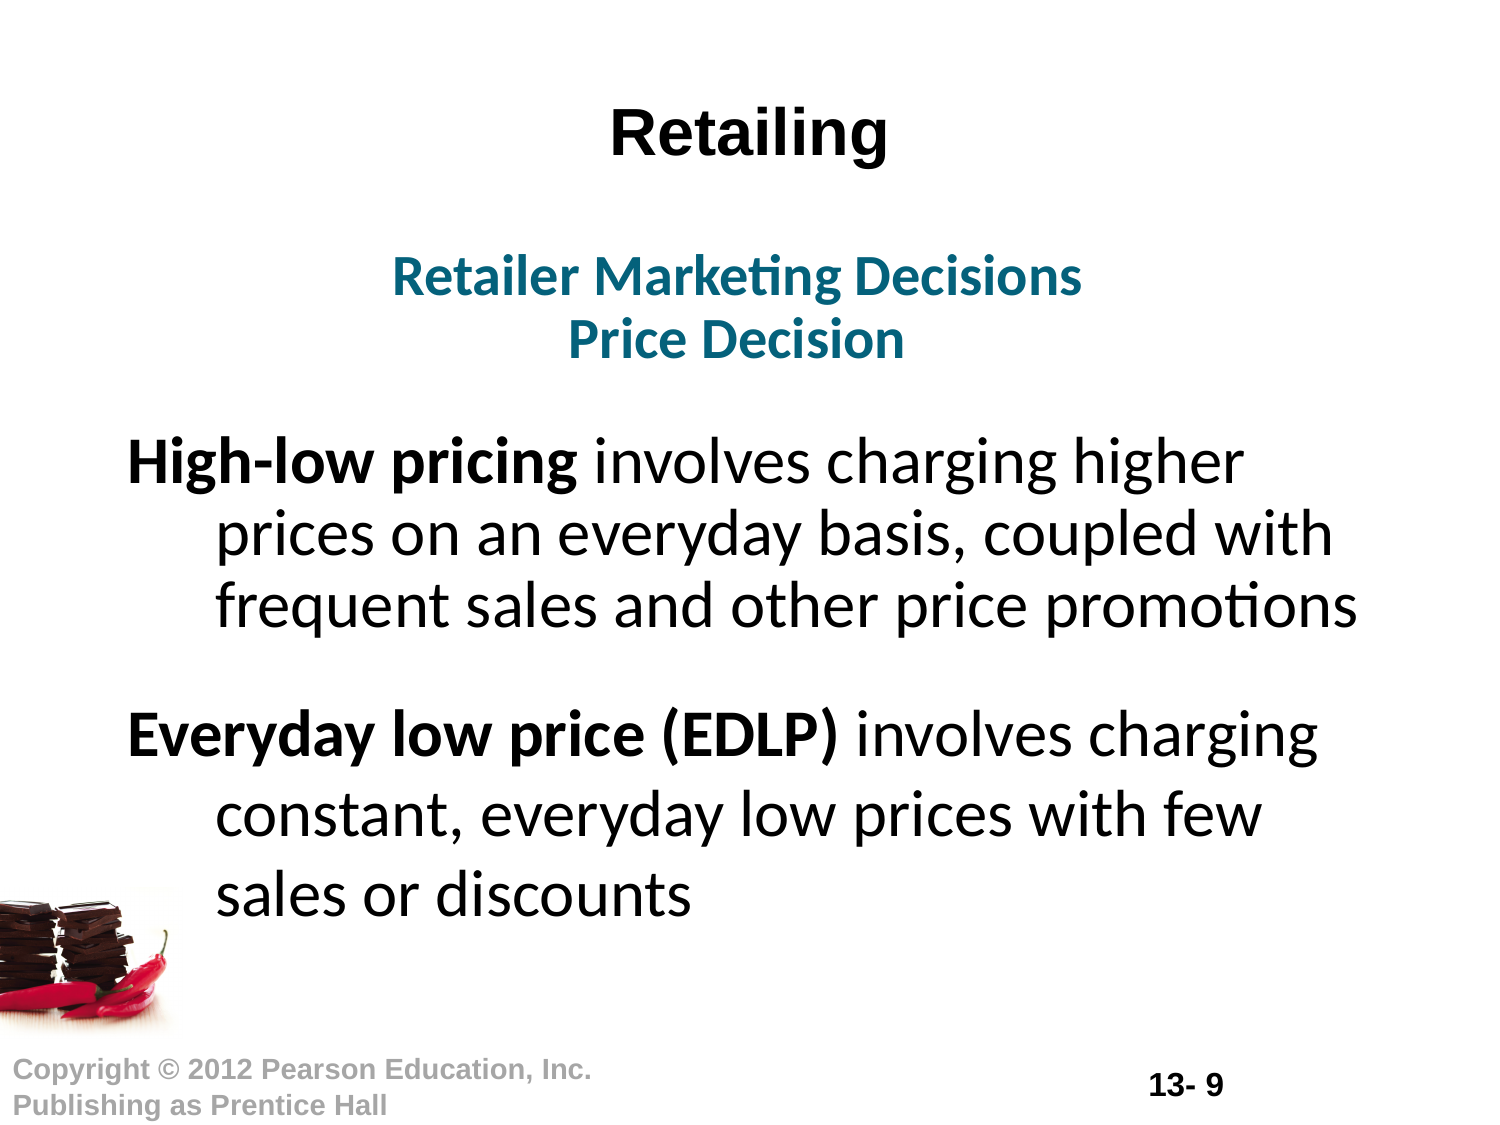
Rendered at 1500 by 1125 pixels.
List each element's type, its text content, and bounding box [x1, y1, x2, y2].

list High-low pricing involves charging higher prices on an everyday basis, coupled with frequent sales and other price promotions Everyday low price (EDLP) involves charging constant, everyday low prices with few sales or discounts [112, 324, 1388, 1001]
title Retailing [112, 37, 1388, 226]
picture [0, 887, 183, 1039]
list Retailer Marketing Decisions Price Decision [149, 237, 1326, 301]
